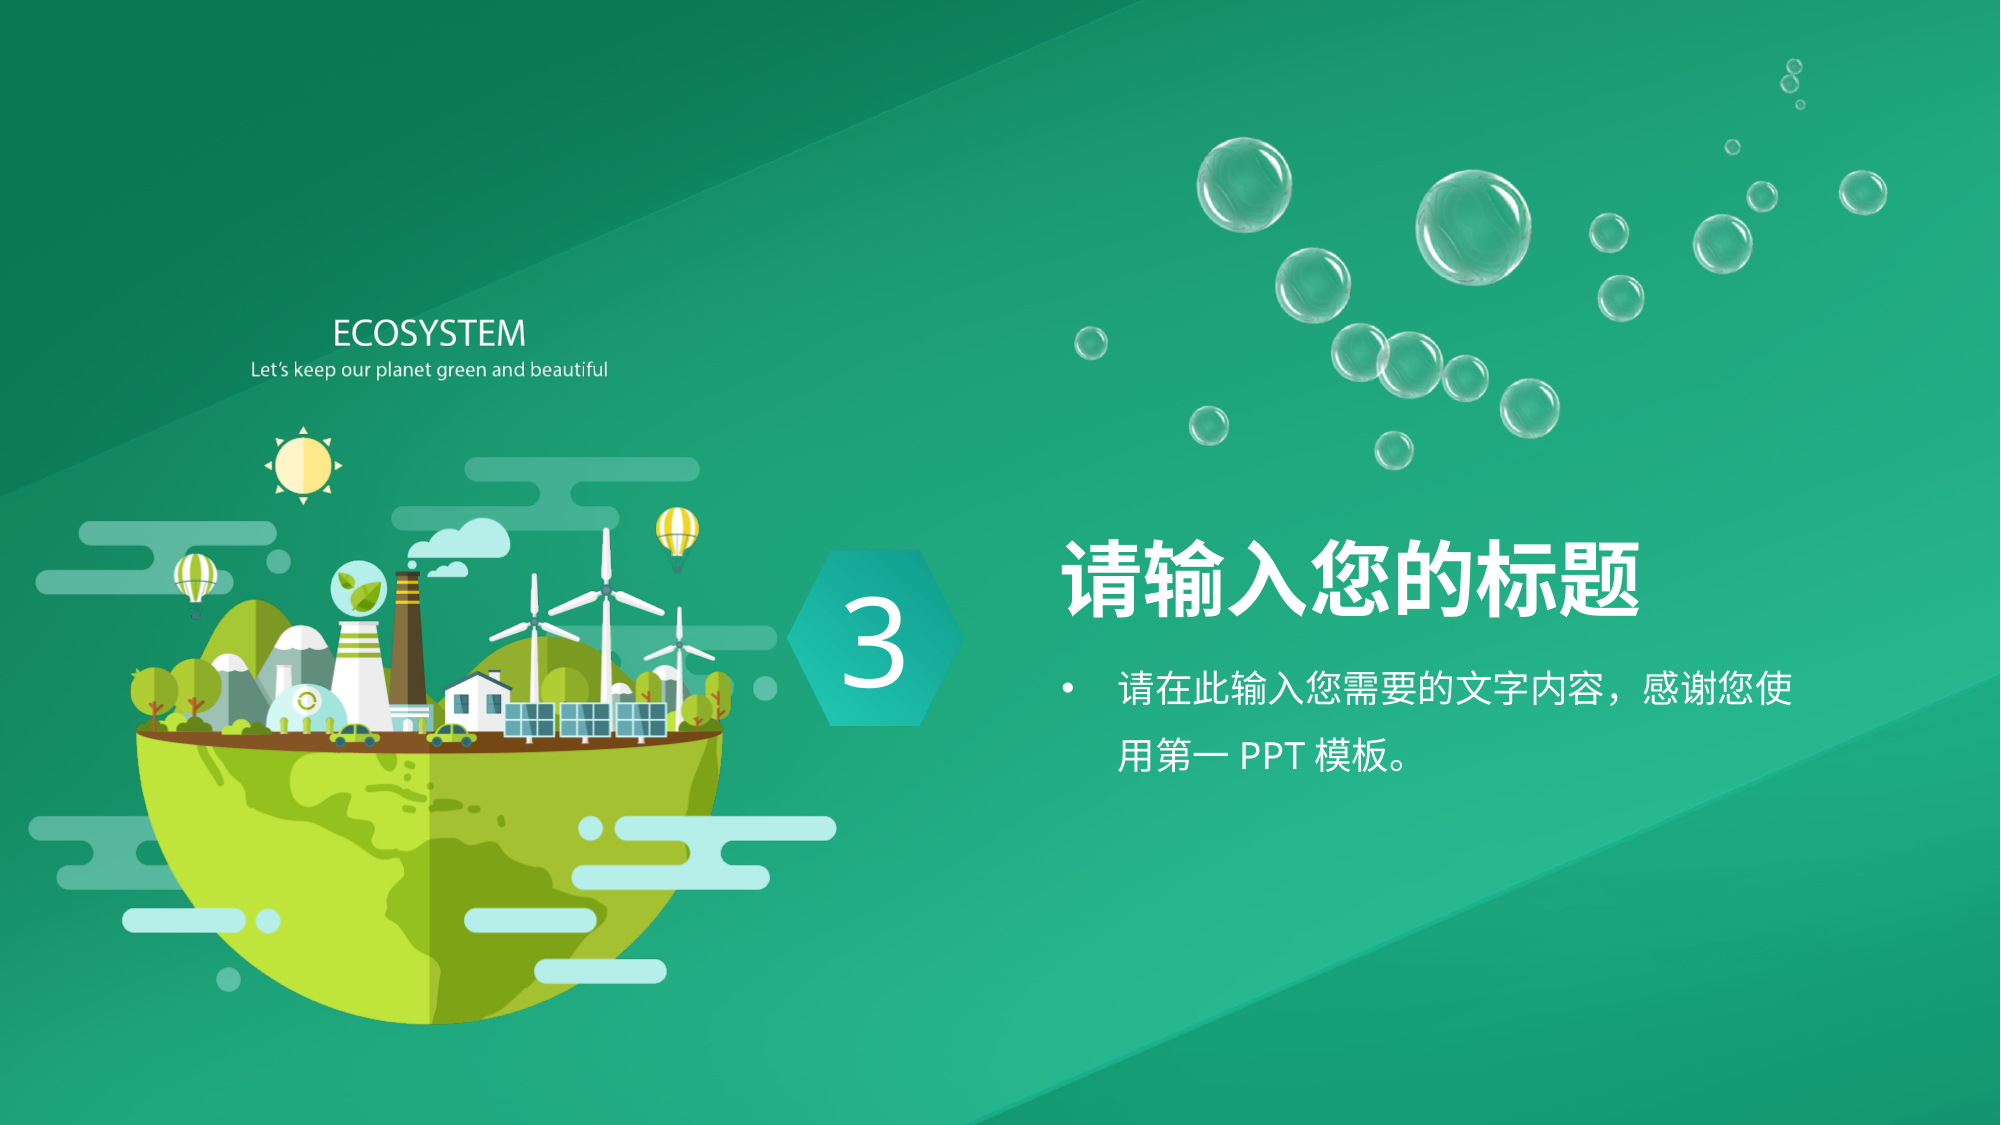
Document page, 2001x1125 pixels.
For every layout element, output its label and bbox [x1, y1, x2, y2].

text_box [868, 519, 1826, 805]
picture [0, 0, 2000, 1125]
